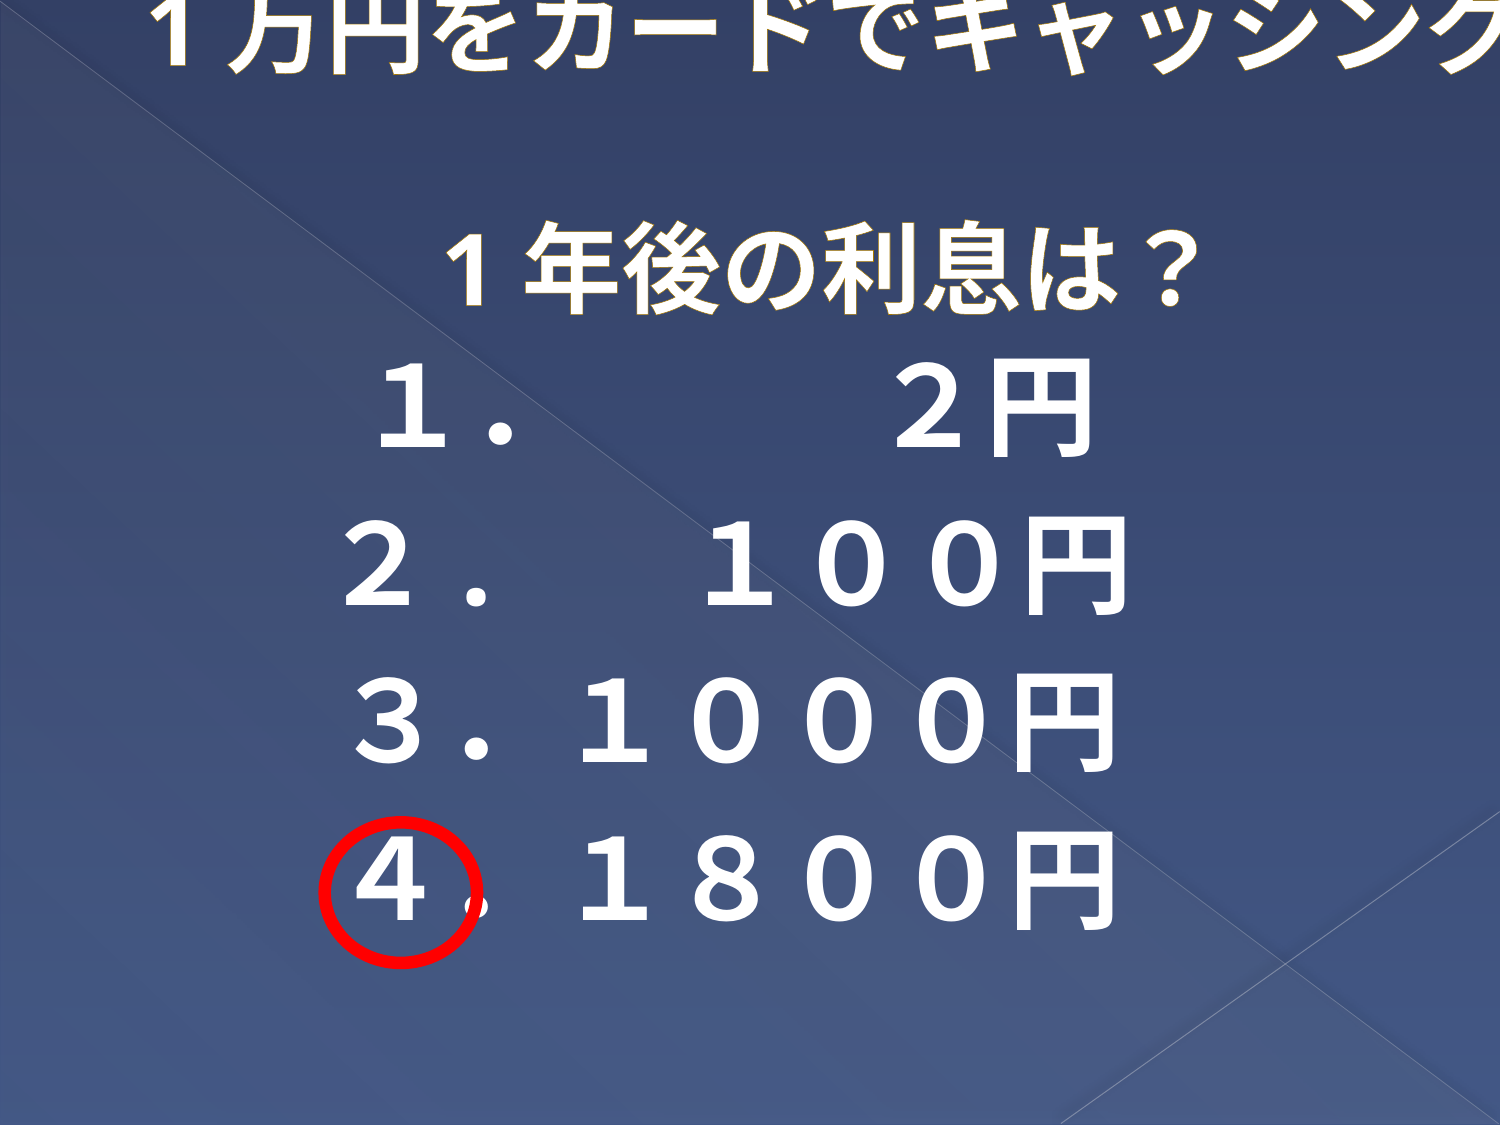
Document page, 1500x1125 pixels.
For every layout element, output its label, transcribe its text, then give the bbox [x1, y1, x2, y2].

list １． ２円 ２. １００円 ３．１０００円 ４．１８００円 [46, 328, 1397, 1079]
title 1万円をカードでキャッシング。 1年後の利息は？ [0, 30, 1500, 261]
text_box [322, 820, 480, 966]
